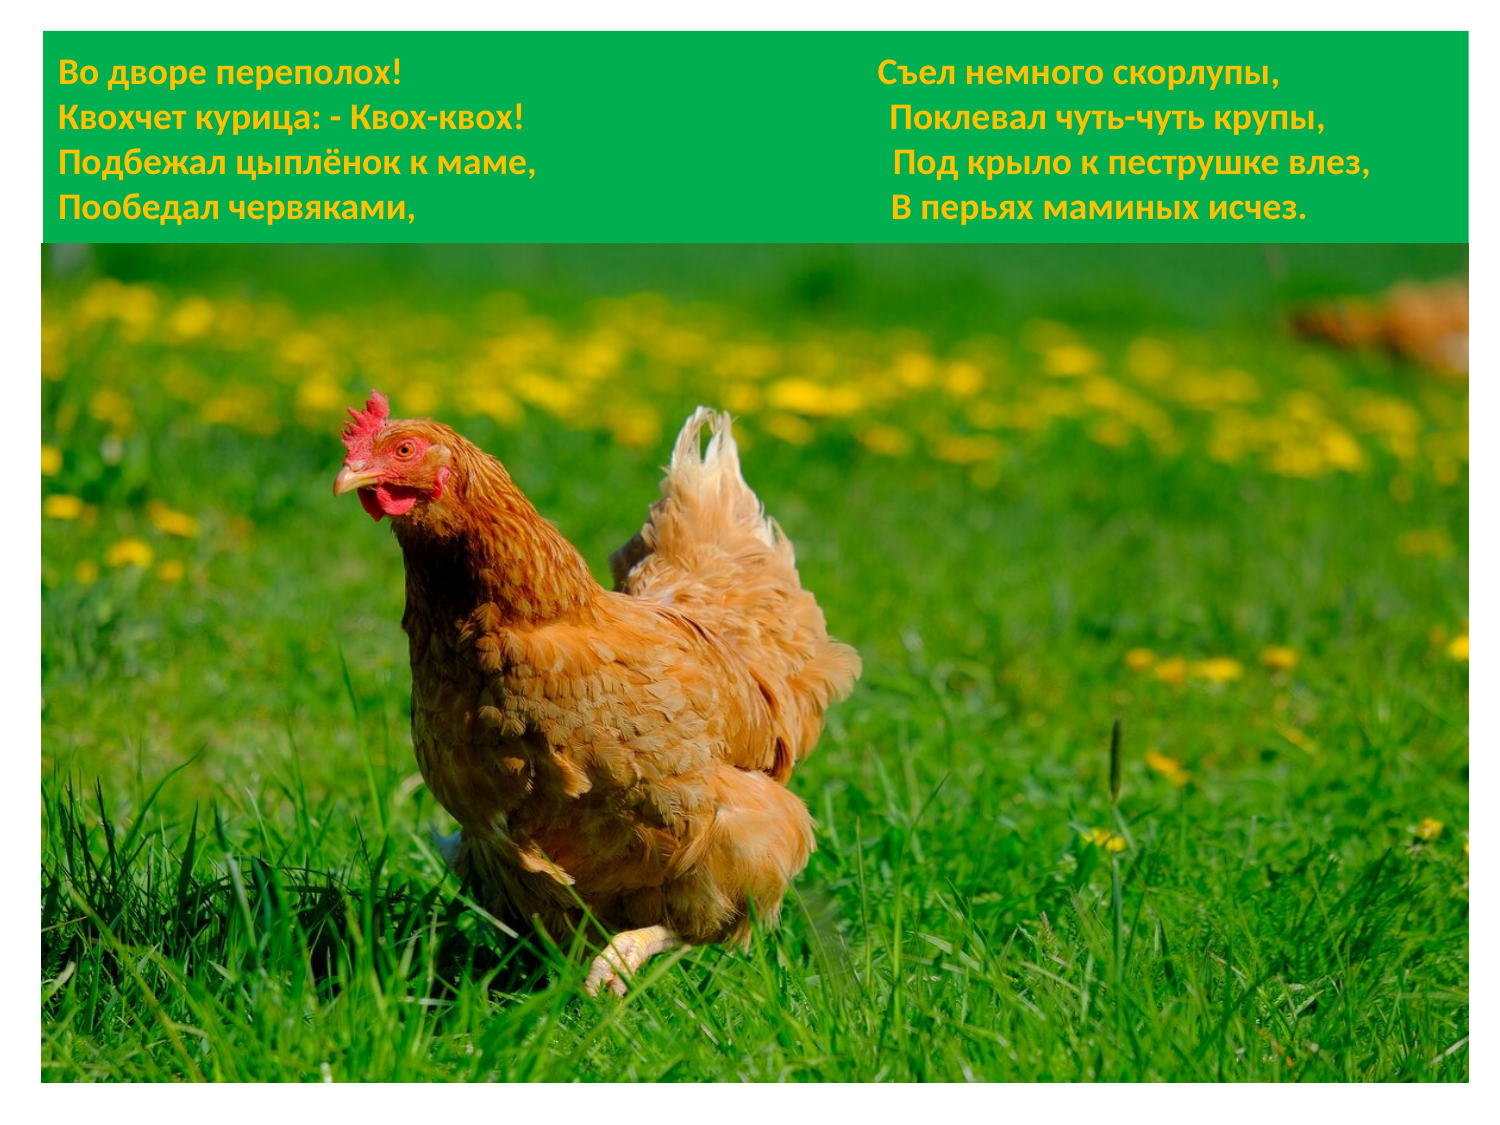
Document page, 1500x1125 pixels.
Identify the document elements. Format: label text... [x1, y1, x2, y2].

title Во дворе переполох! Съел немного скорлупы, Квохчет курица: - Квох-квох! Поклевал чуть-чуть крупы, Подбежал цыплёнок к маме, Под крыло к пеструшке влез, Пообедал червяками, В перьях маминых исчез. [43, 30, 1469, 242]
picture [40, 243, 1469, 1083]
